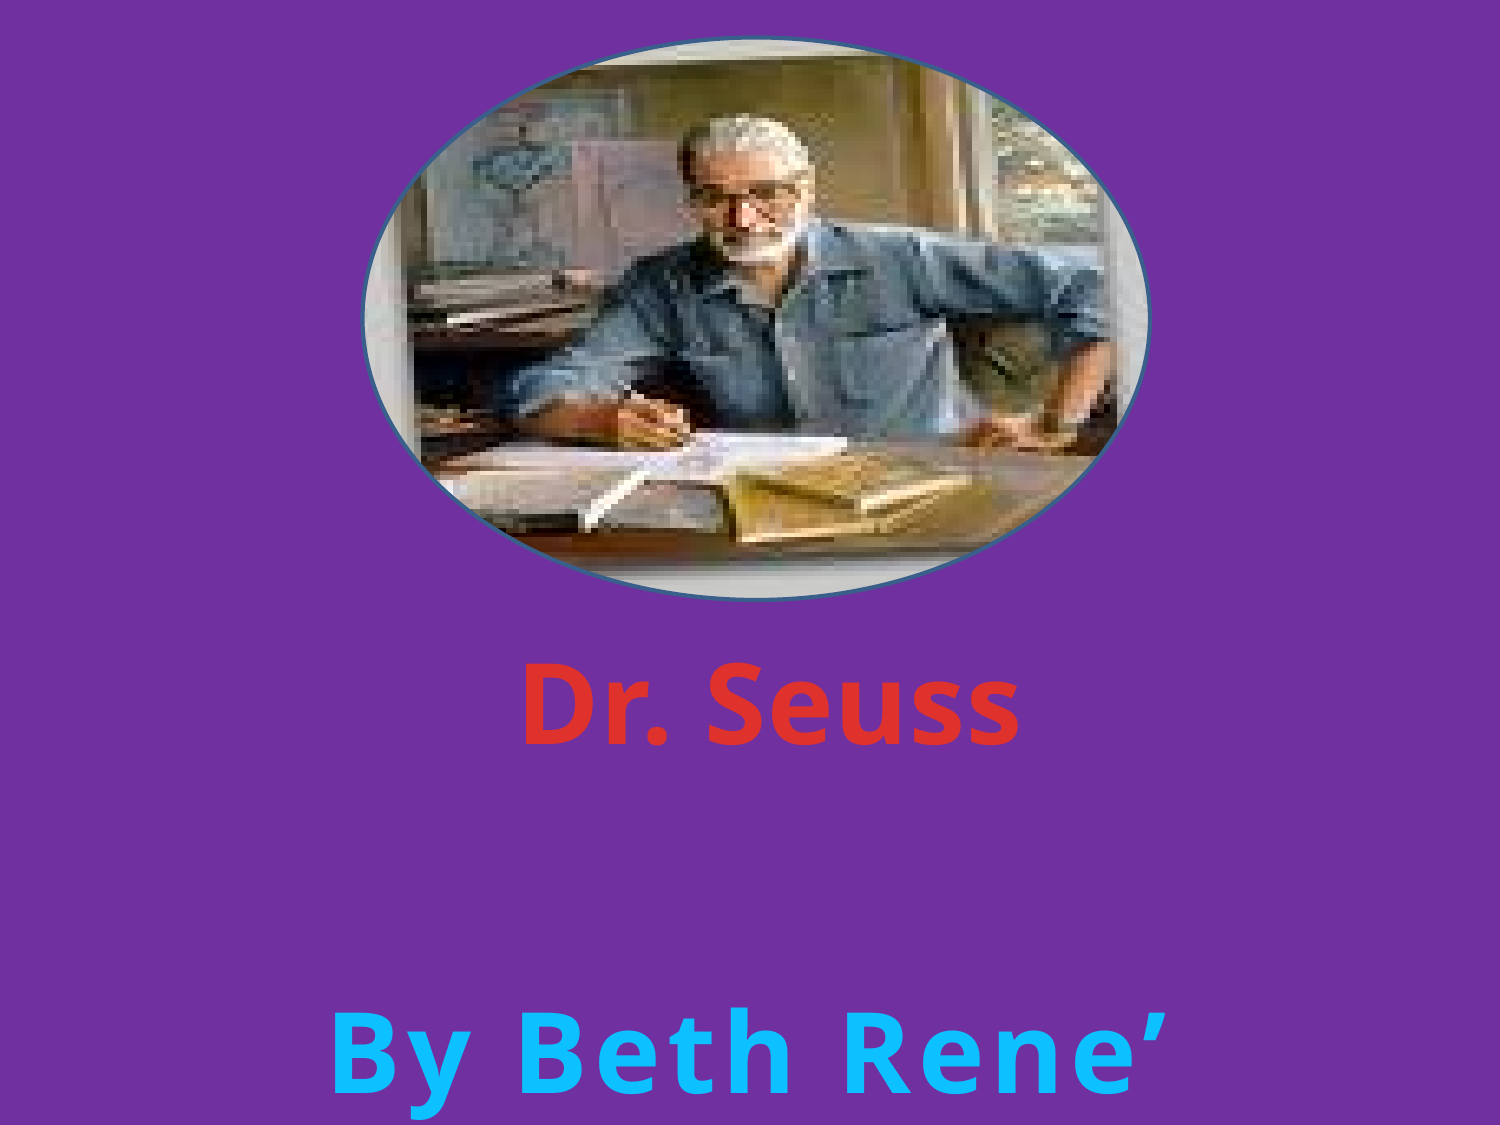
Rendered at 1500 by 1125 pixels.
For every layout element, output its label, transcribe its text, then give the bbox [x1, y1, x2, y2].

text_box By Beth Rene’ Gunderson [0, 973, 1500, 1125]
text_box [360, 35, 1153, 603]
text_box Dr. Seuss [501, 624, 1039, 775]
